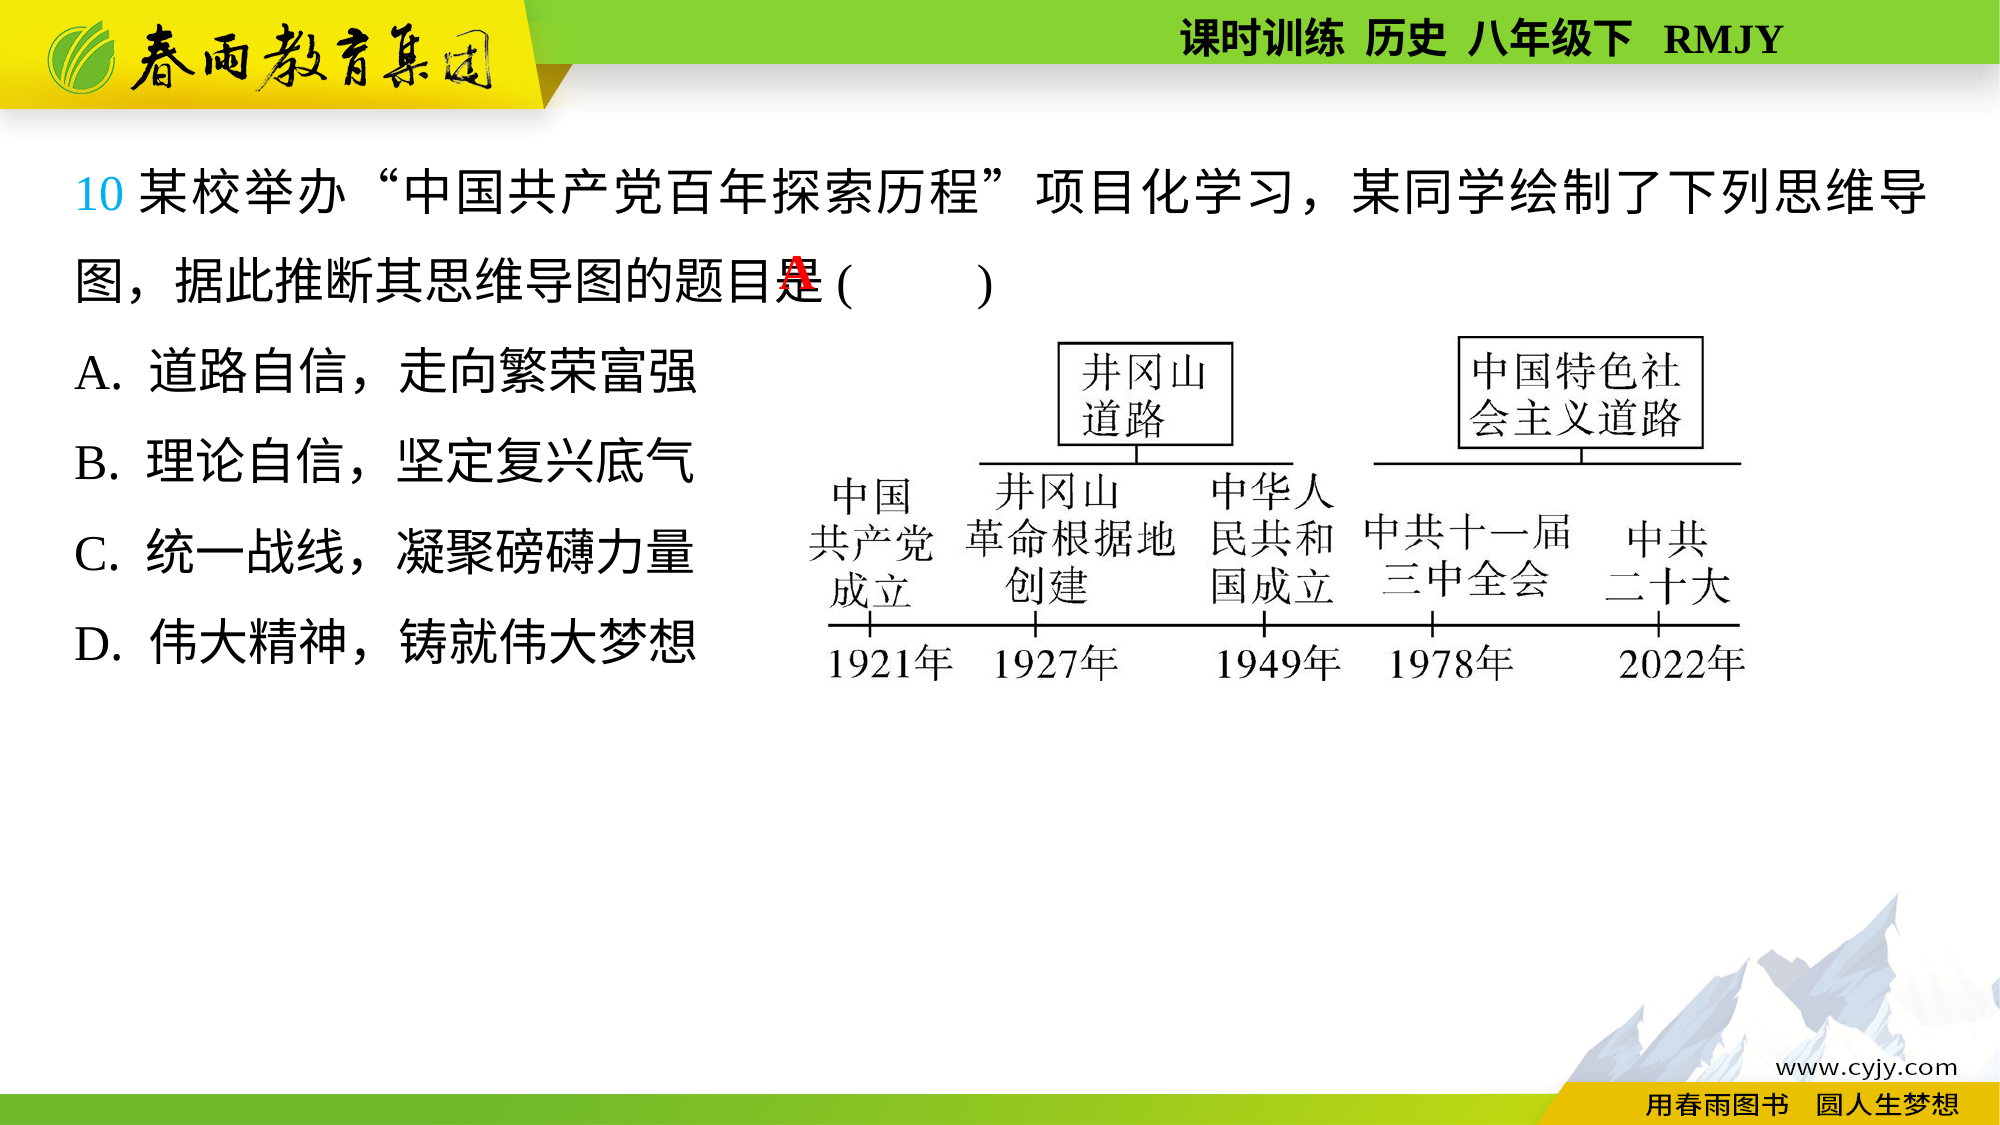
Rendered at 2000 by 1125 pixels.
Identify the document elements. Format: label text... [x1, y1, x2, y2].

list 10某校举办“中国共产党百年探索历程”项目化学习，某同学绘制了下列思维导图，据此推断其思维导图的题目是( ) A. 道路自信，走向繁荣富强 B. 理论自信，坚定复兴底气 C. 统一战线，凝聚磅礴力量 D. 伟大精神，铸就伟大梦想 [59, 122, 1944, 672]
text_box A [764, 231, 830, 307]
picture [0, 0, 2000, 1125]
